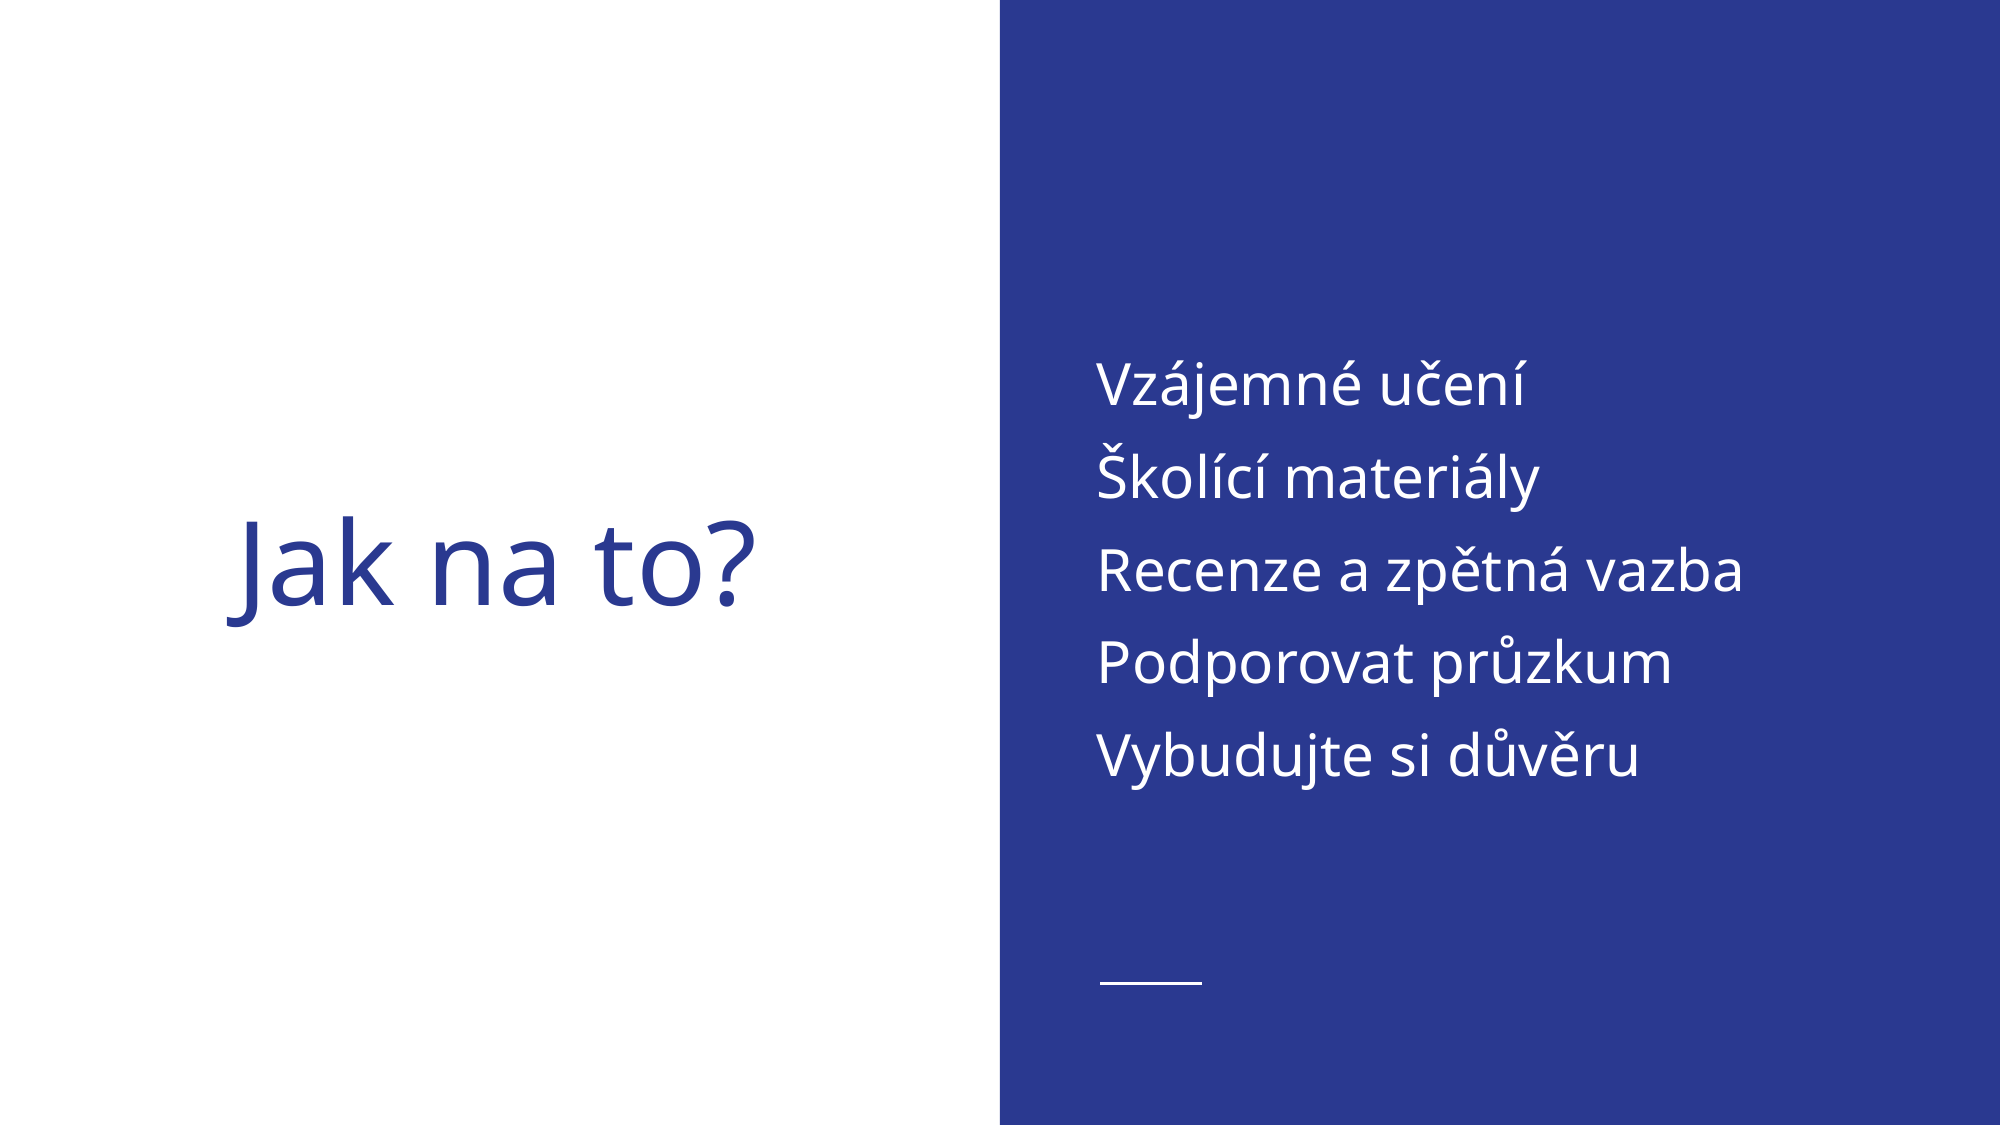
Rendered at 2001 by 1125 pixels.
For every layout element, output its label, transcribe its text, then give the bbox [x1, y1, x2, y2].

title Jak na to? [54, 488, 940, 637]
list Vzájemné učení Školící materiály Recenze a zpětná vazba Podporovat průzkum Vybudujte si důvěru [1081, 158, 1922, 967]
